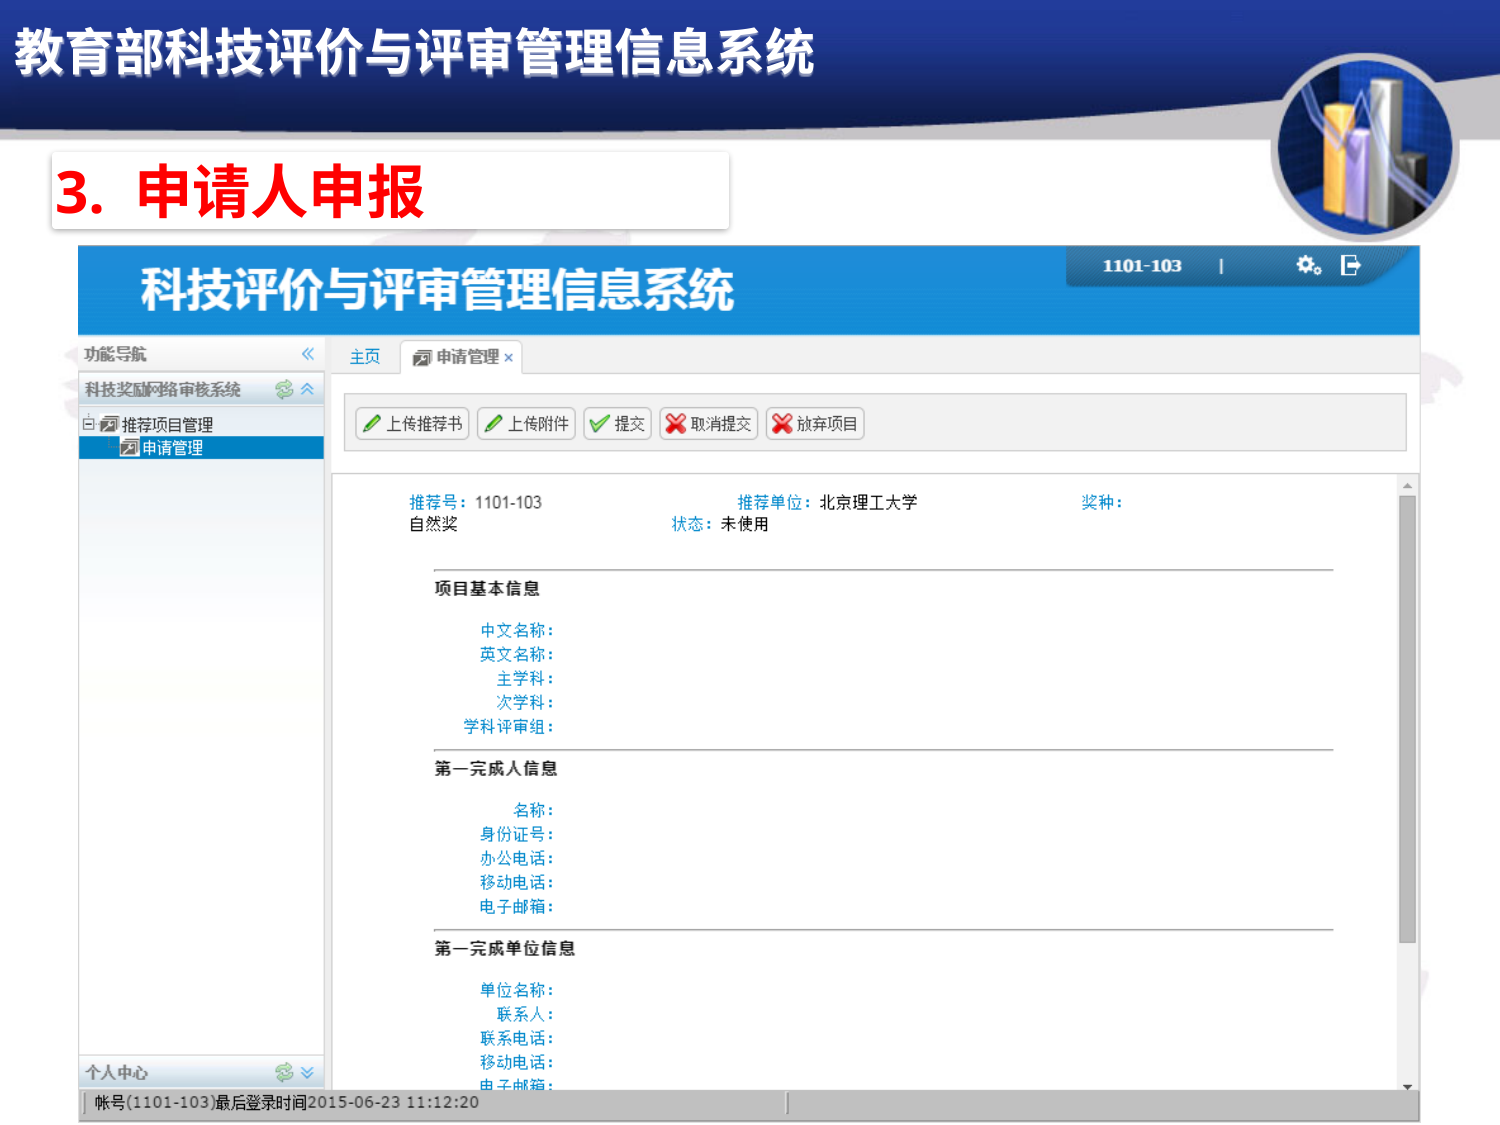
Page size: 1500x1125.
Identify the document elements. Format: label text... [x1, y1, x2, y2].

picture [0, 0, 1500, 1125]
text_box 3. 申请人申报 [52, 152, 729, 229]
